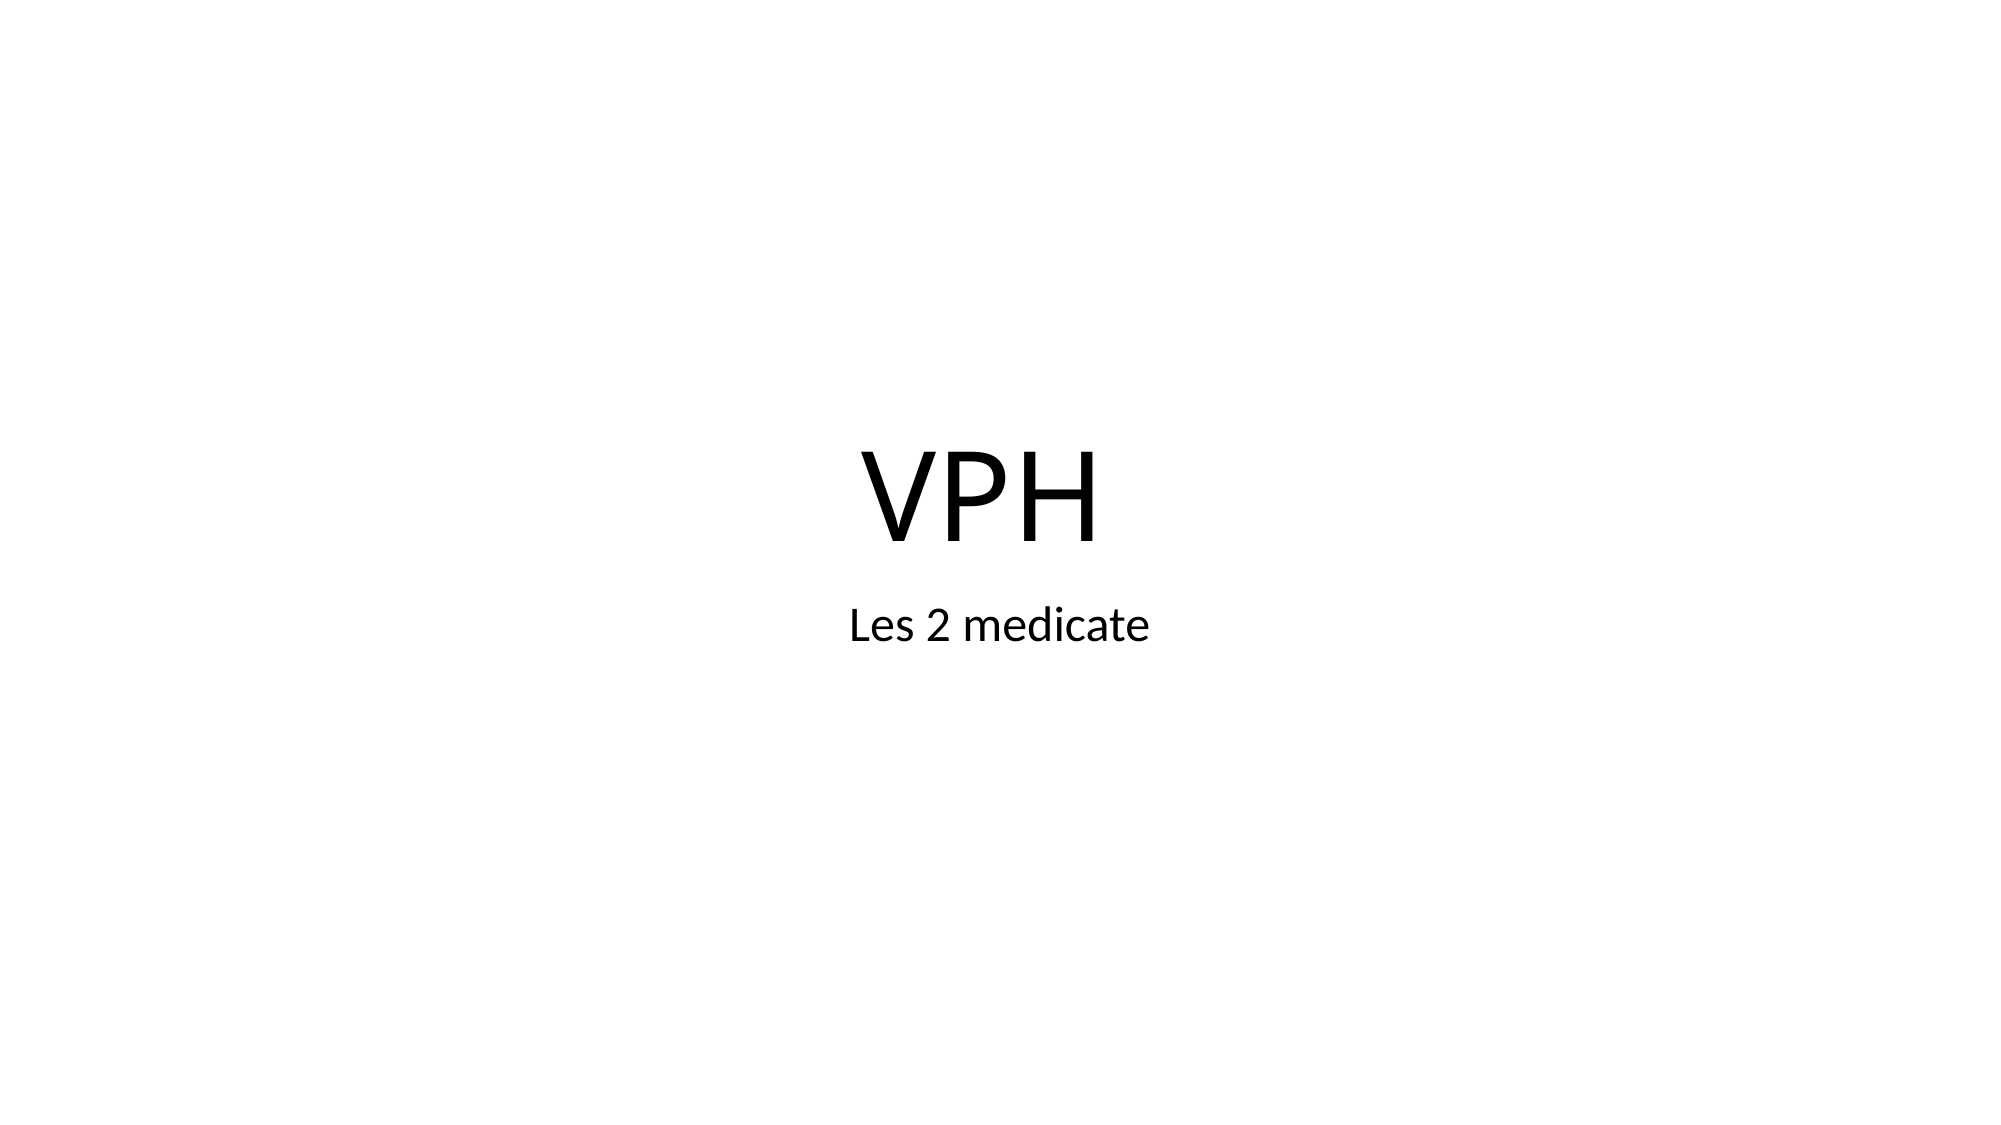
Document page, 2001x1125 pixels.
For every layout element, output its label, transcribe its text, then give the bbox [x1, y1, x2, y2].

subtitle Les 2 medicate [249, 590, 1750, 863]
title VPH [249, 184, 1750, 576]
